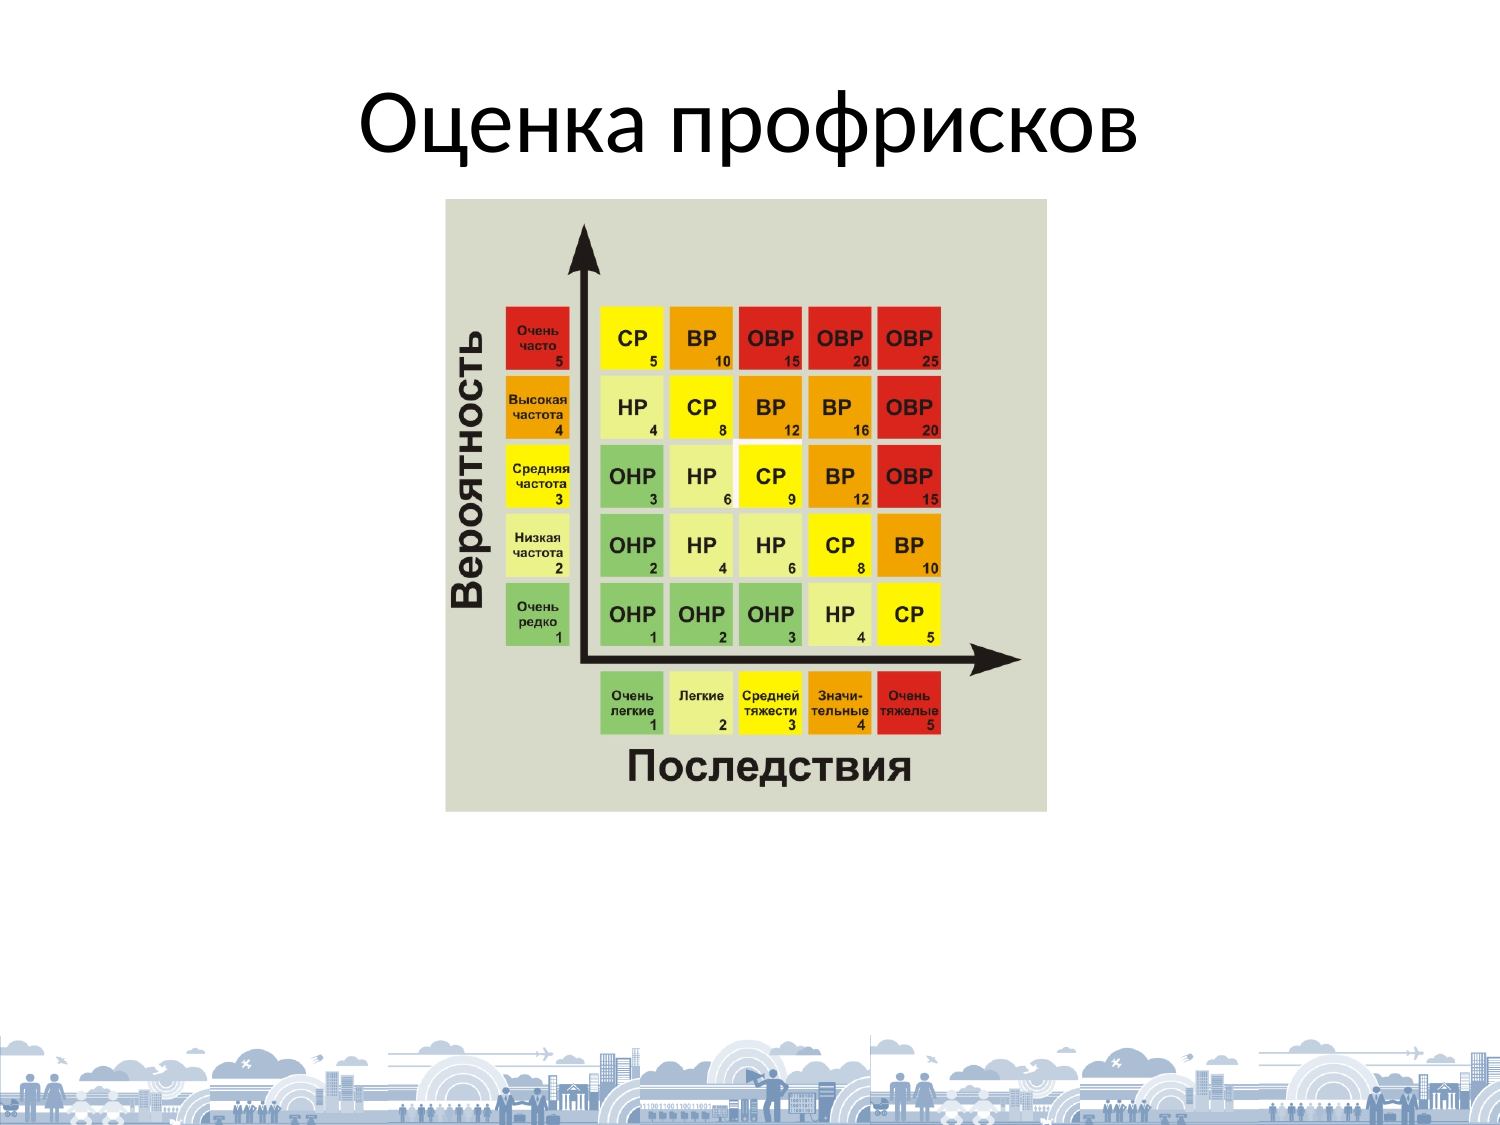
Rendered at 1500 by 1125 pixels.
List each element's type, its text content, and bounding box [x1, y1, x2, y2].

title Оценка профрисков [75, 45, 1425, 188]
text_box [0, 1035, 1500, 1125]
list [445, 198, 1047, 813]
